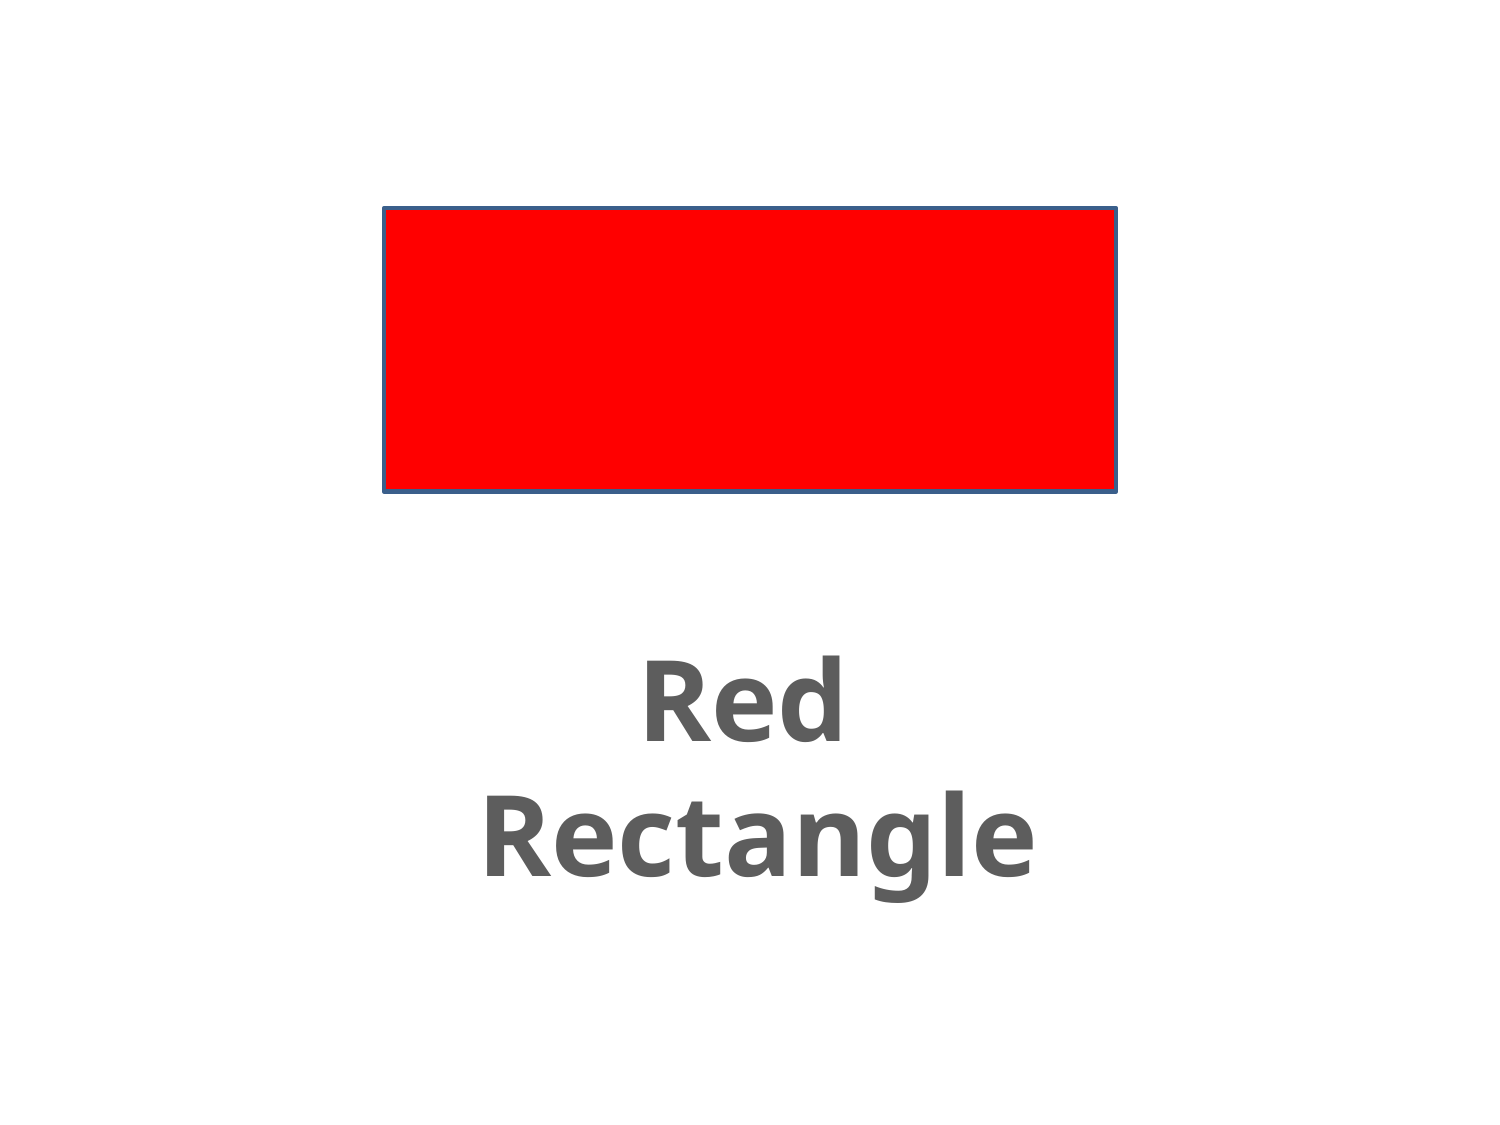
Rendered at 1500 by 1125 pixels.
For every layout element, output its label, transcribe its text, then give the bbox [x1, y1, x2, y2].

text_box [382, 206, 1118, 494]
text_box Red Rectangle [462, 621, 1054, 907]
